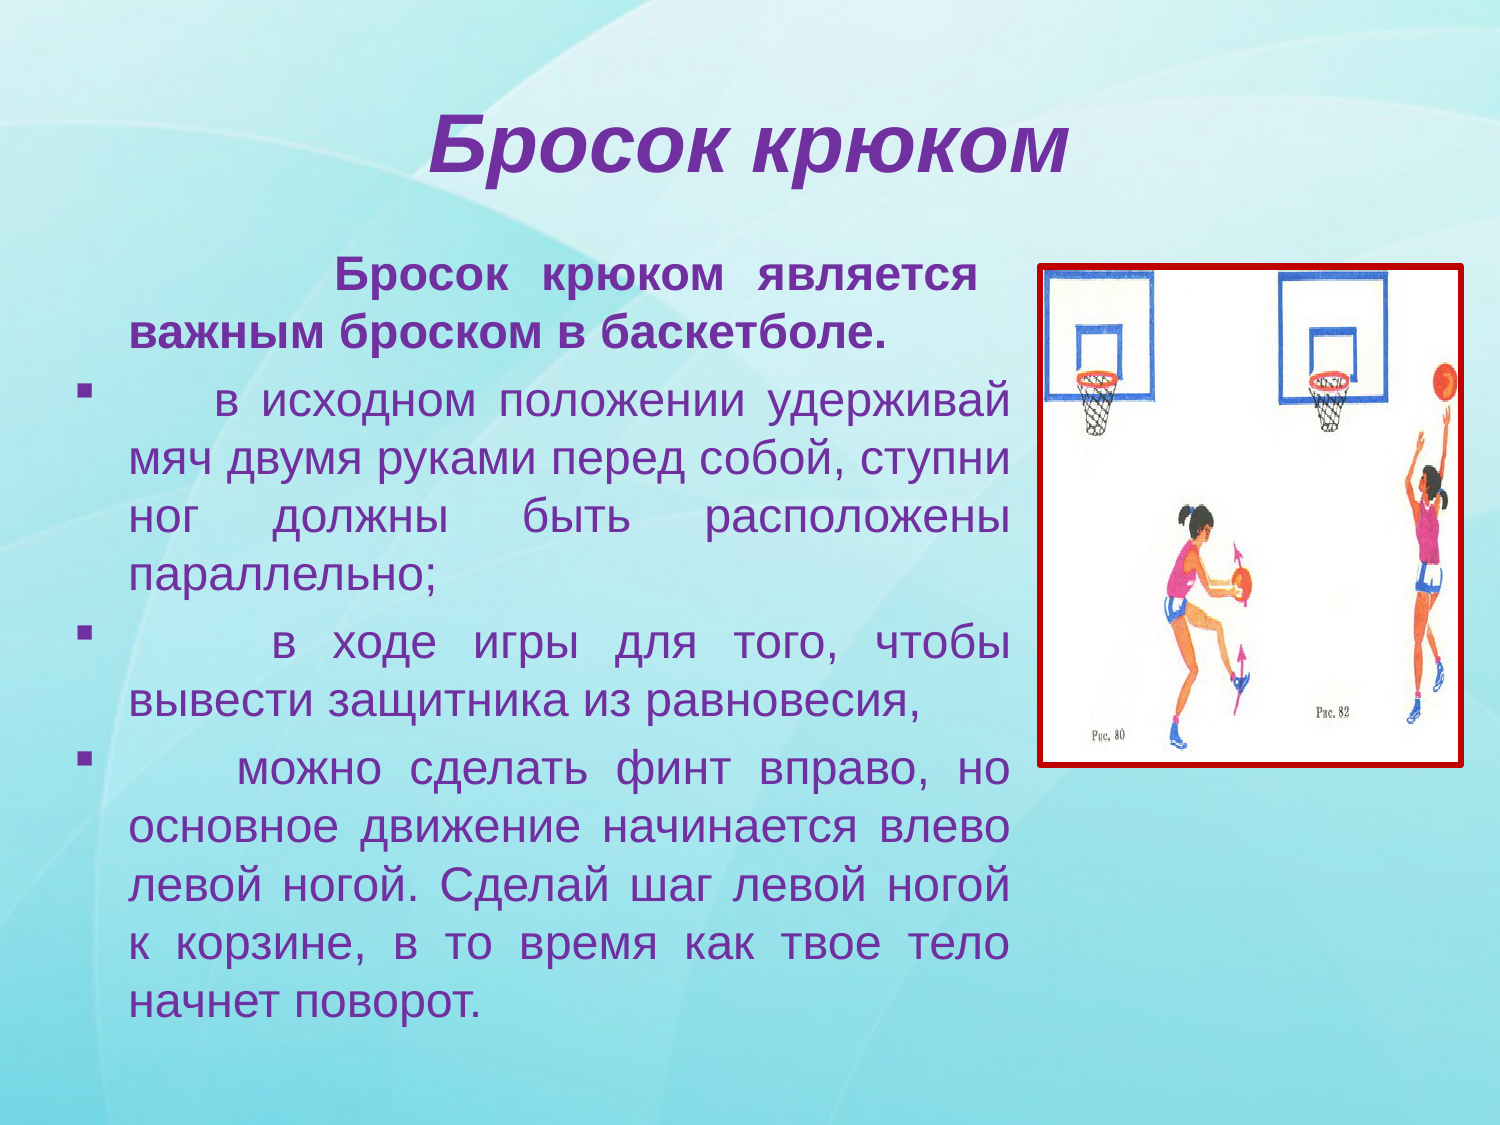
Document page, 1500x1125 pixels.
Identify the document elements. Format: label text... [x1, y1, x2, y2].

picture [0, 0, 1500, 1125]
list Бросок крюком является важным броском в баскетболе. в исходном положении удерживай мяч двумя руками перед собой, ступни ног должны быть расположены параллельно; в ходе игры для того, чтобы вывести защитника из равновесия, можно сделать финт вправо, но основное движение начинается влево левой ногой. Сделай шаг левой ногой к корзине, в то время как твое тело начнет поворот. [58, 234, 1027, 1039]
title Бросок крюком [75, 45, 1425, 233]
